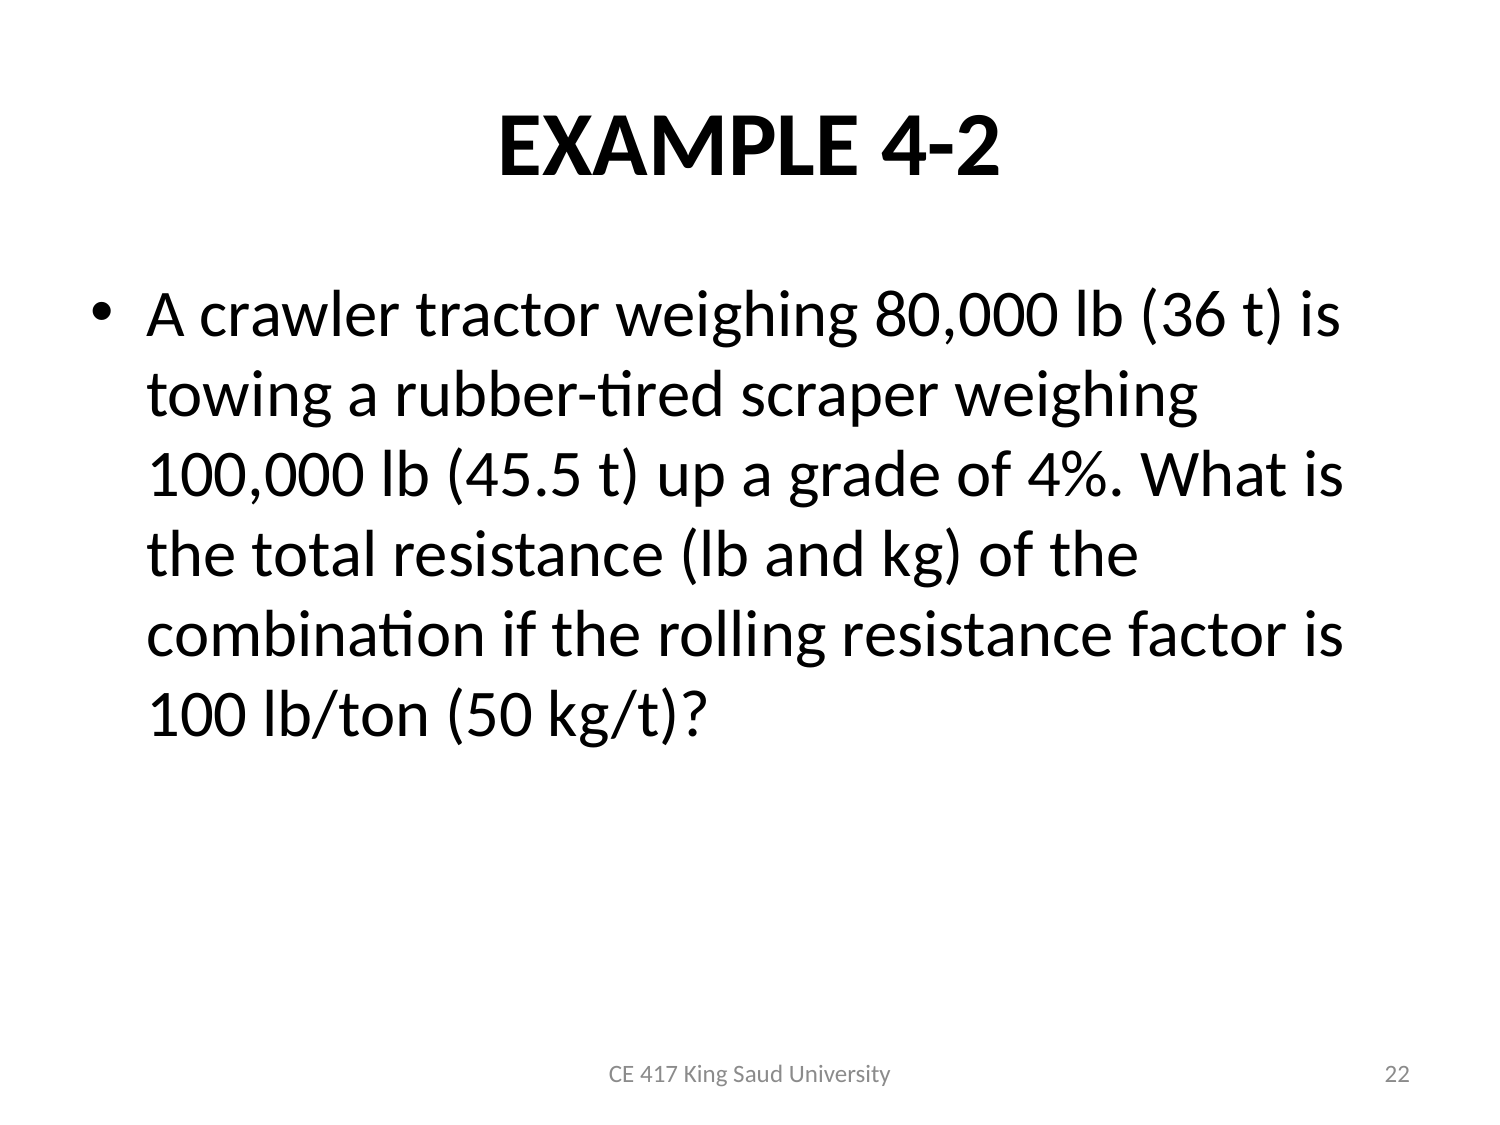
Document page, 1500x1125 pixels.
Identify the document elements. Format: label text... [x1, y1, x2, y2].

title EXAMPLE 4-2 [75, 45, 1425, 233]
footer CE 417 King Saud University [512, 1042, 988, 1103]
slide_number 22 [1074, 1042, 1425, 1103]
list A crawler tractor weighing 80,000 lb (36 t) is towing a rubber-tired scraper weighing 100,000 lb (45.5 t) up a grade of 4%. What is the total resistance (lb and kg) of the combination if the rolling resistance factor is 100 lb/ton (50 kg/t)? [75, 262, 1425, 1005]
